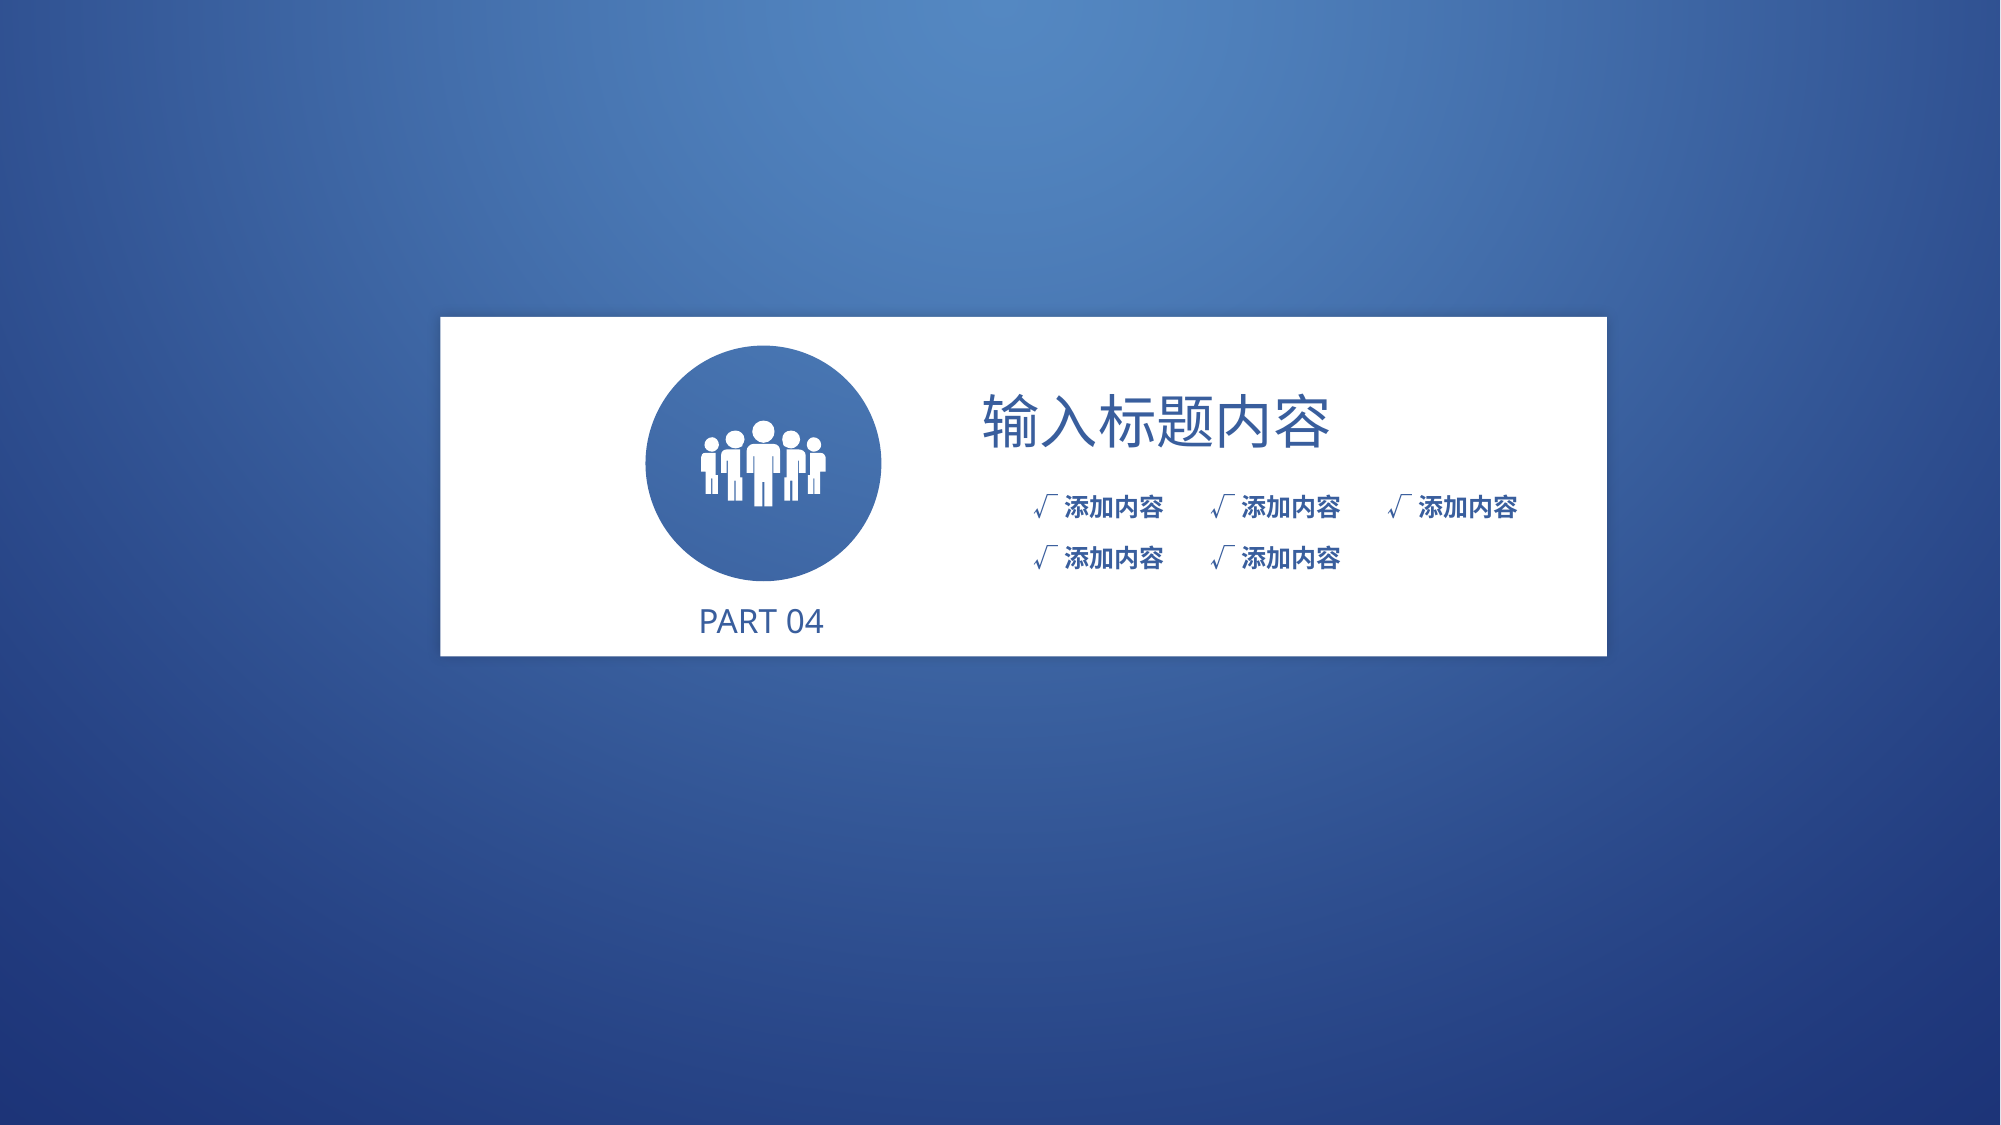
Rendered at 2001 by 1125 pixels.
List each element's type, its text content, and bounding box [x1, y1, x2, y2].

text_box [645, 345, 882, 582]
text_box √添加内容 [1023, 538, 1200, 578]
text_box √添加内容 [1023, 486, 1200, 527]
text_box √添加内容 [1200, 486, 1363, 527]
picture [0, 0, 2001, 1125]
text_box √添加内容 [1378, 486, 1547, 527]
text_box PART 04 [698, 600, 847, 640]
text_box 输入标题内容 [967, 377, 1577, 463]
text_box [439, 316, 1608, 657]
text_box √添加内容 [1200, 538, 1403, 578]
